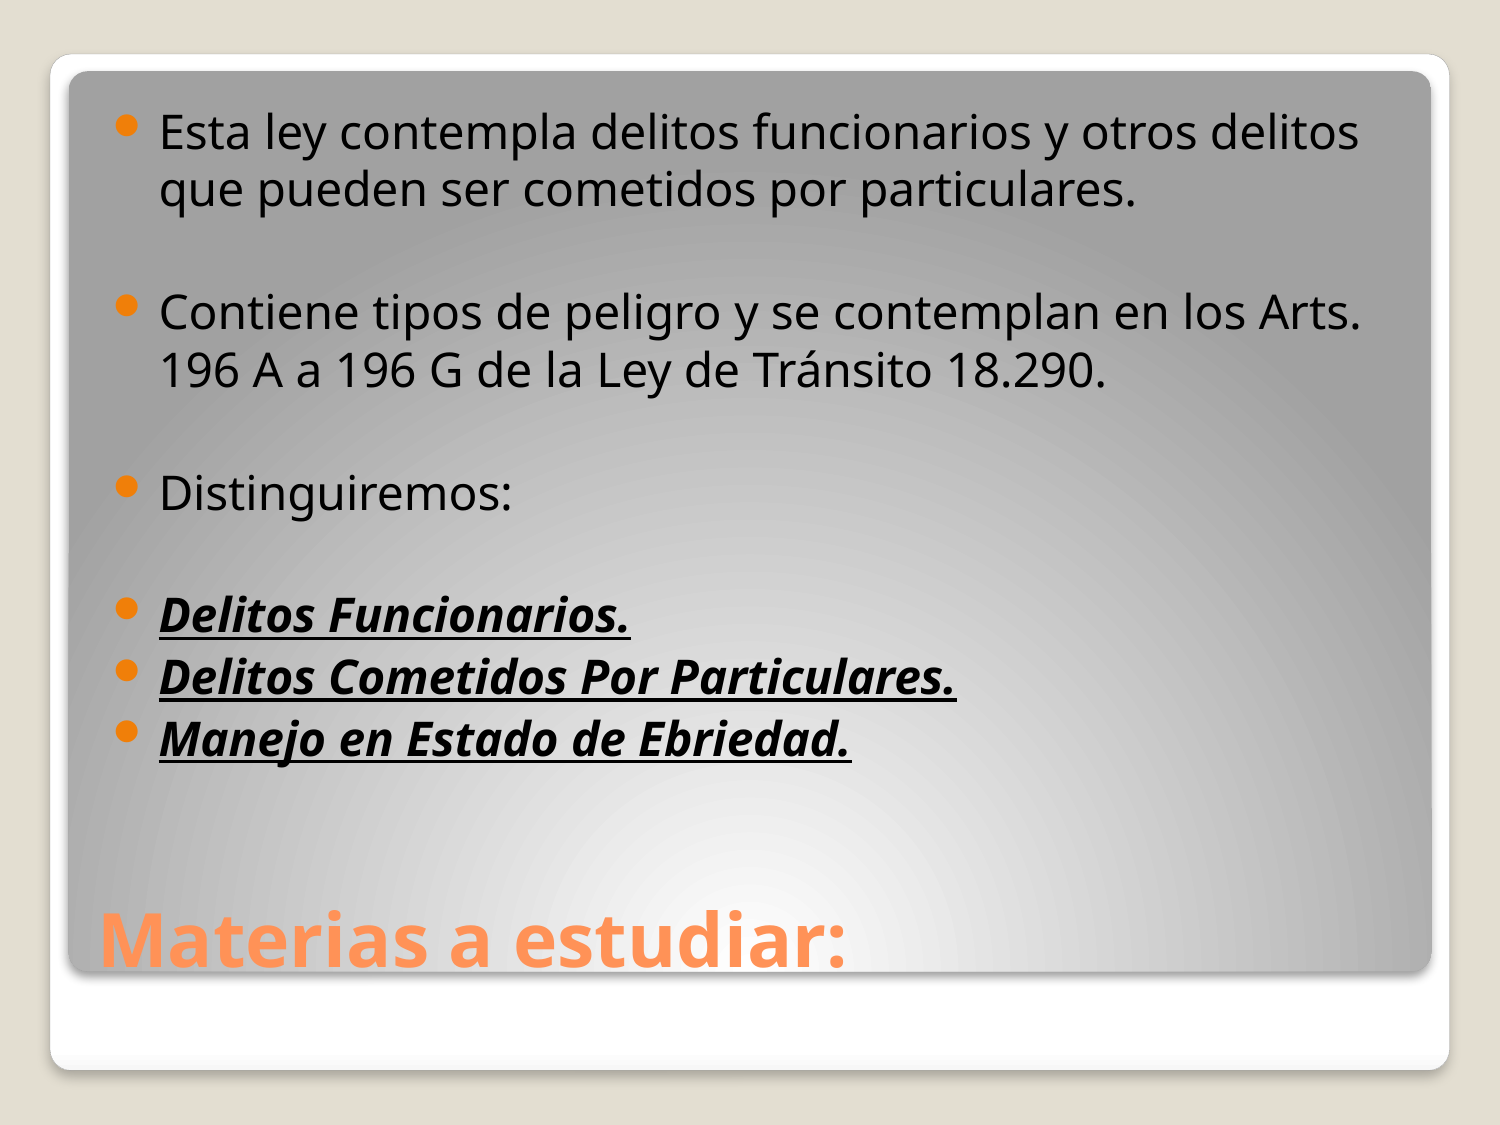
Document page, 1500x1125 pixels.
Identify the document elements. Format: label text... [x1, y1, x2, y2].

list Esta ley contempla delitos funcionarios y otros delitos que pueden ser cometidos por particulares. Contiene tipos de peligro y se contemplan en los Arts. 196 A a 196 G de la Ley de Tránsito 18.290. Distinguiremos: Delitos Funcionarios. Delitos Cometidos Por Particulares. Manejo en Estado de Ebriedad. [82, 86, 1425, 774]
title Materias a estudiar: [82, 817, 1425, 990]
